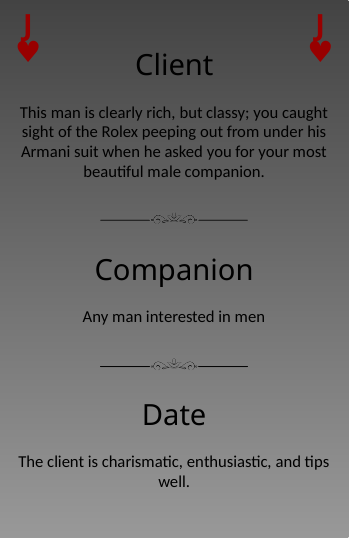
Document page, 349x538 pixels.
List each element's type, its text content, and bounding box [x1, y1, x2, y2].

text_box J ♥ [292, 0, 349, 69]
picture [100, 326, 248, 401]
text_box J ♥ [0, 0, 57, 69]
picture [100, 180, 248, 255]
text_box Client This man is clearly rich, but classy; you caught sight of the Rolex peeping out from under his Armani suit when he asked you for your most beautiful male companion. Companion Any man interested in men Date The client is charismatic, enthusiastic, and tips well. [0, 0, 349, 538]
